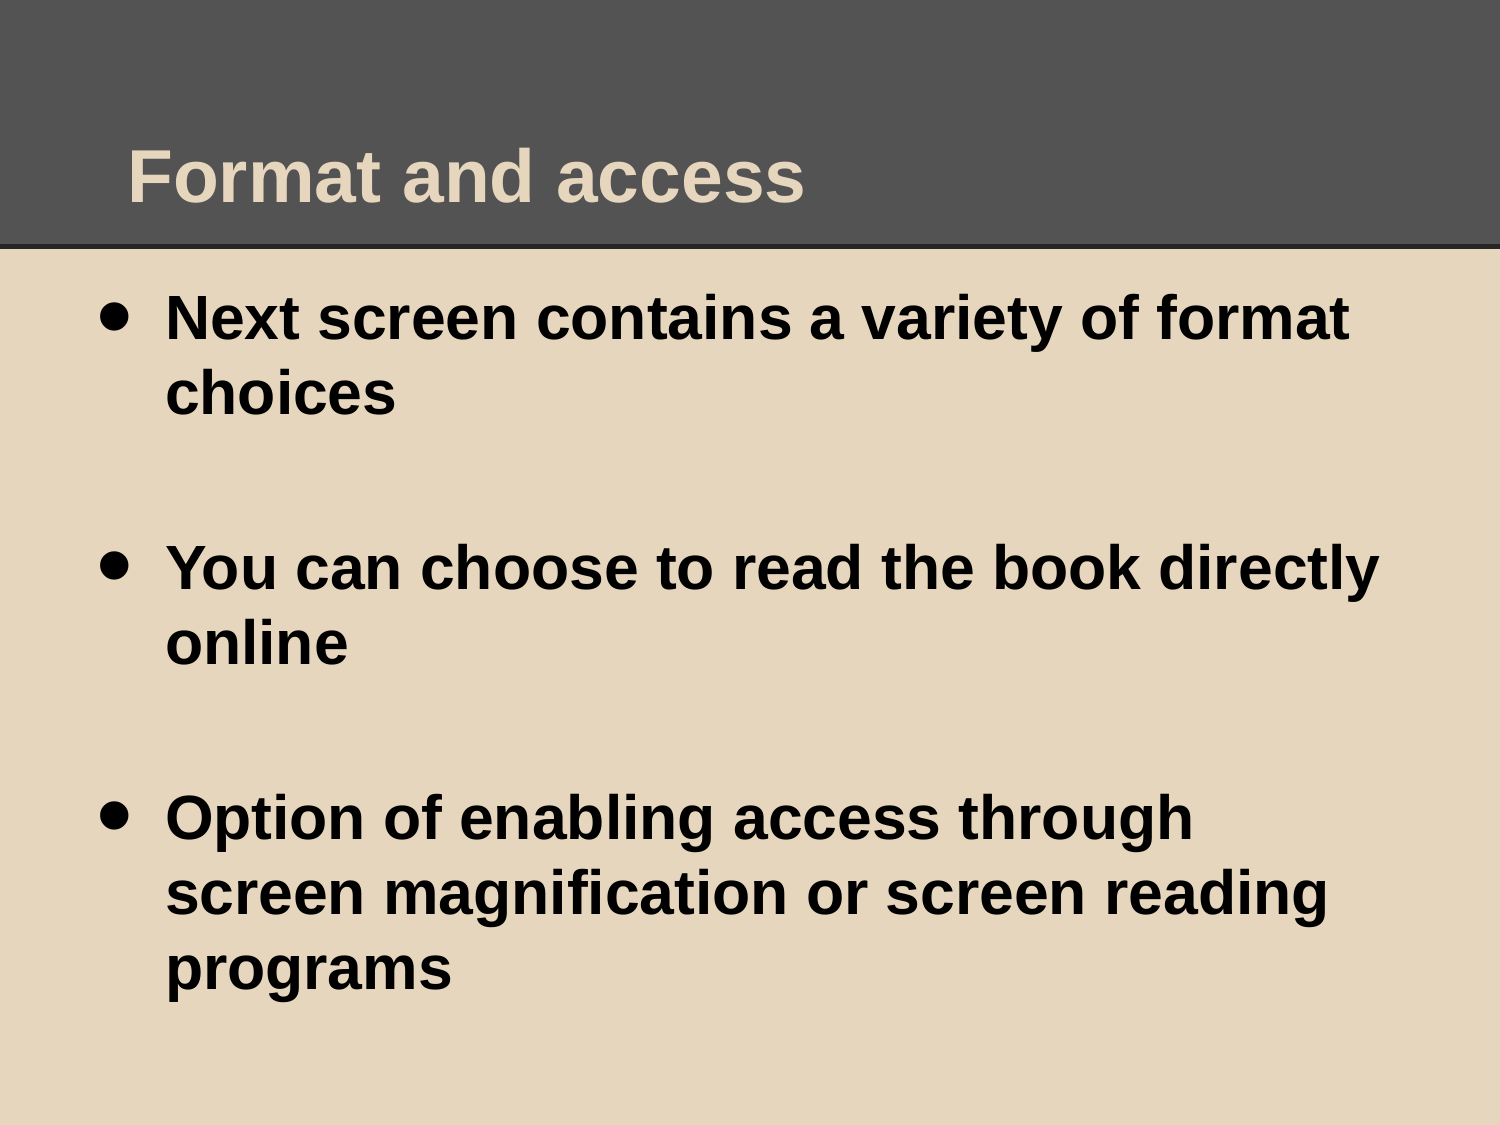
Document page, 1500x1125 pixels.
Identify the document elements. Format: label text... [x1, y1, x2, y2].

list Next screen contains a variety of format choices You can choose to read the book directly online Option of enabling access through screen magnification or screen reading programs [75, 262, 1425, 1105]
title Format and access [75, 14, 1425, 233]
